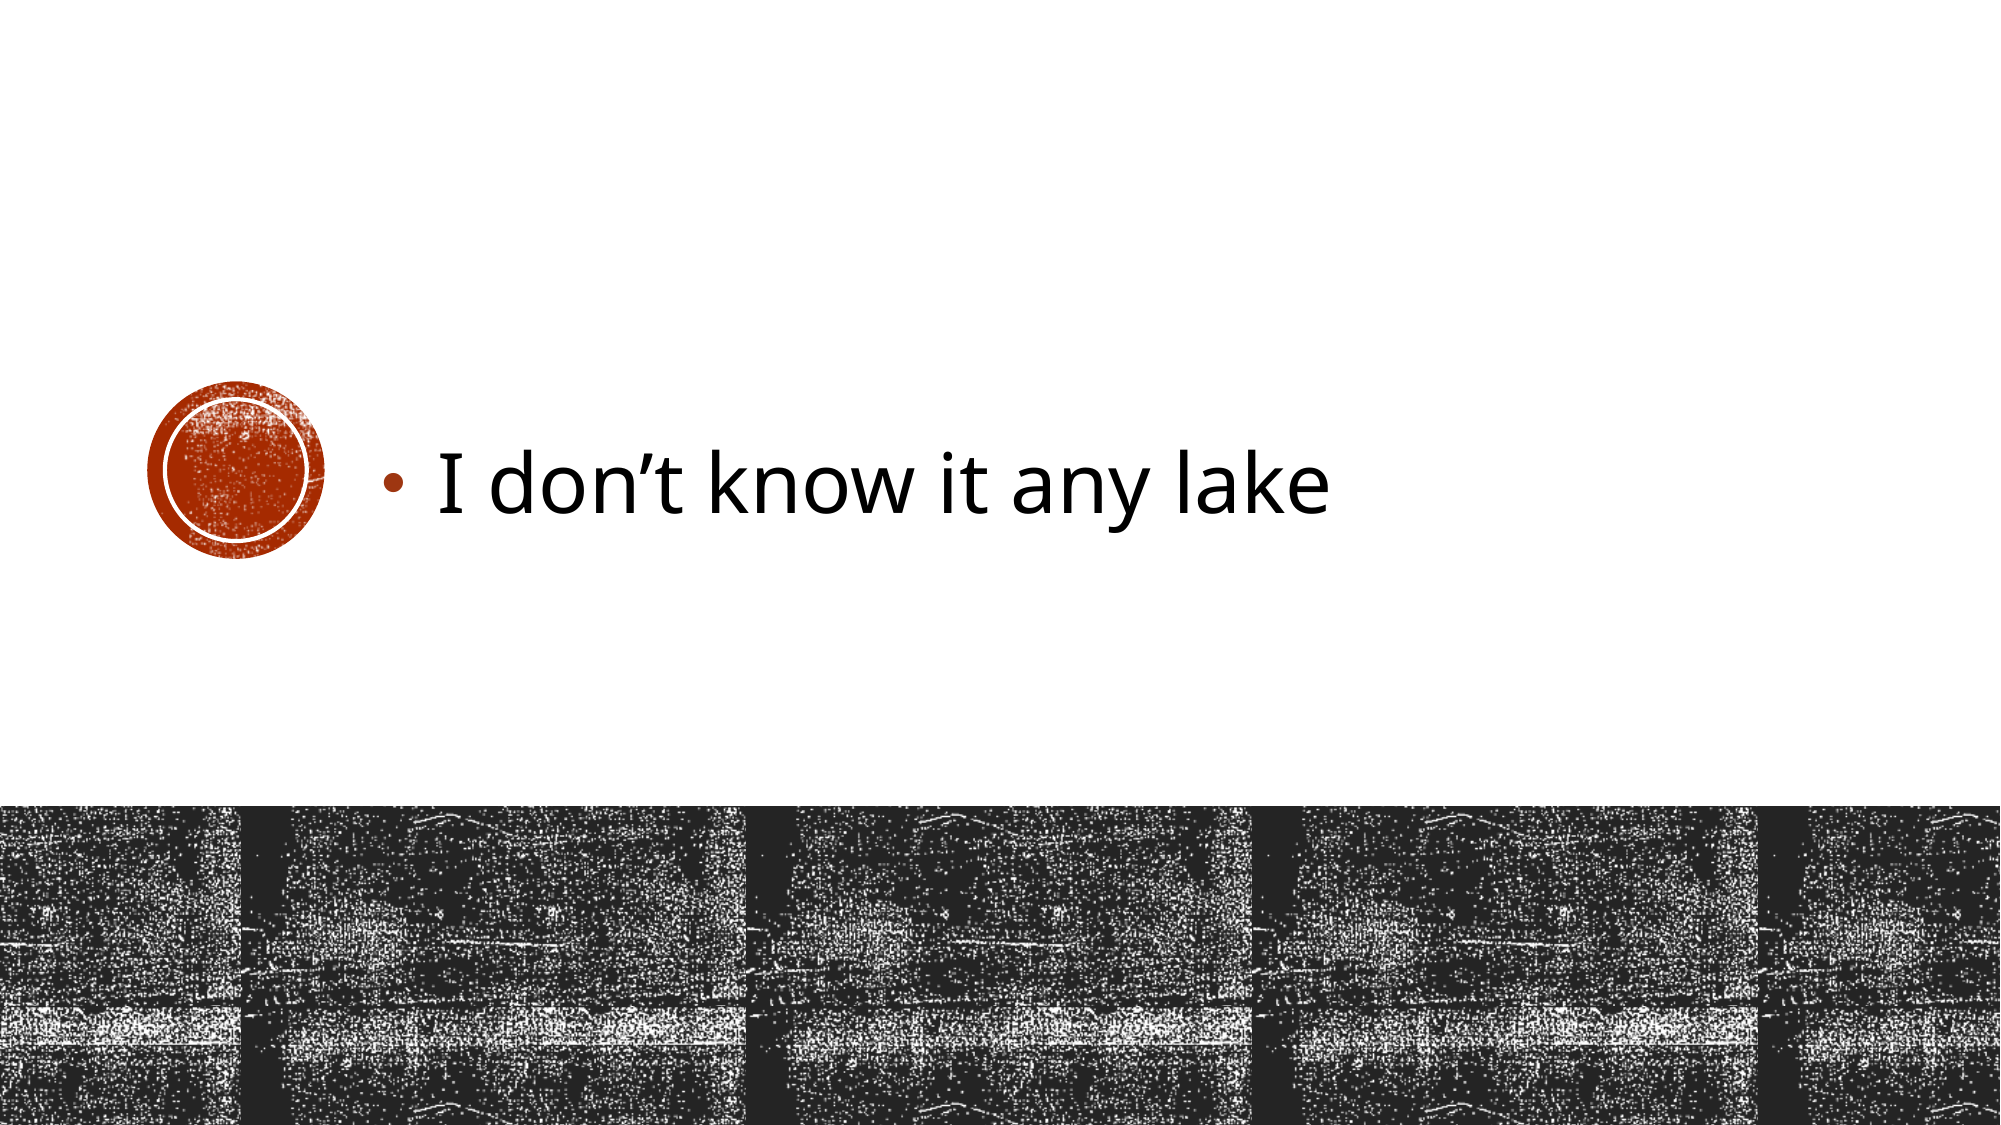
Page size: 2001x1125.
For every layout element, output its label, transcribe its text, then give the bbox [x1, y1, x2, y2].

list I don’t know it any lake [366, 194, 1852, 762]
